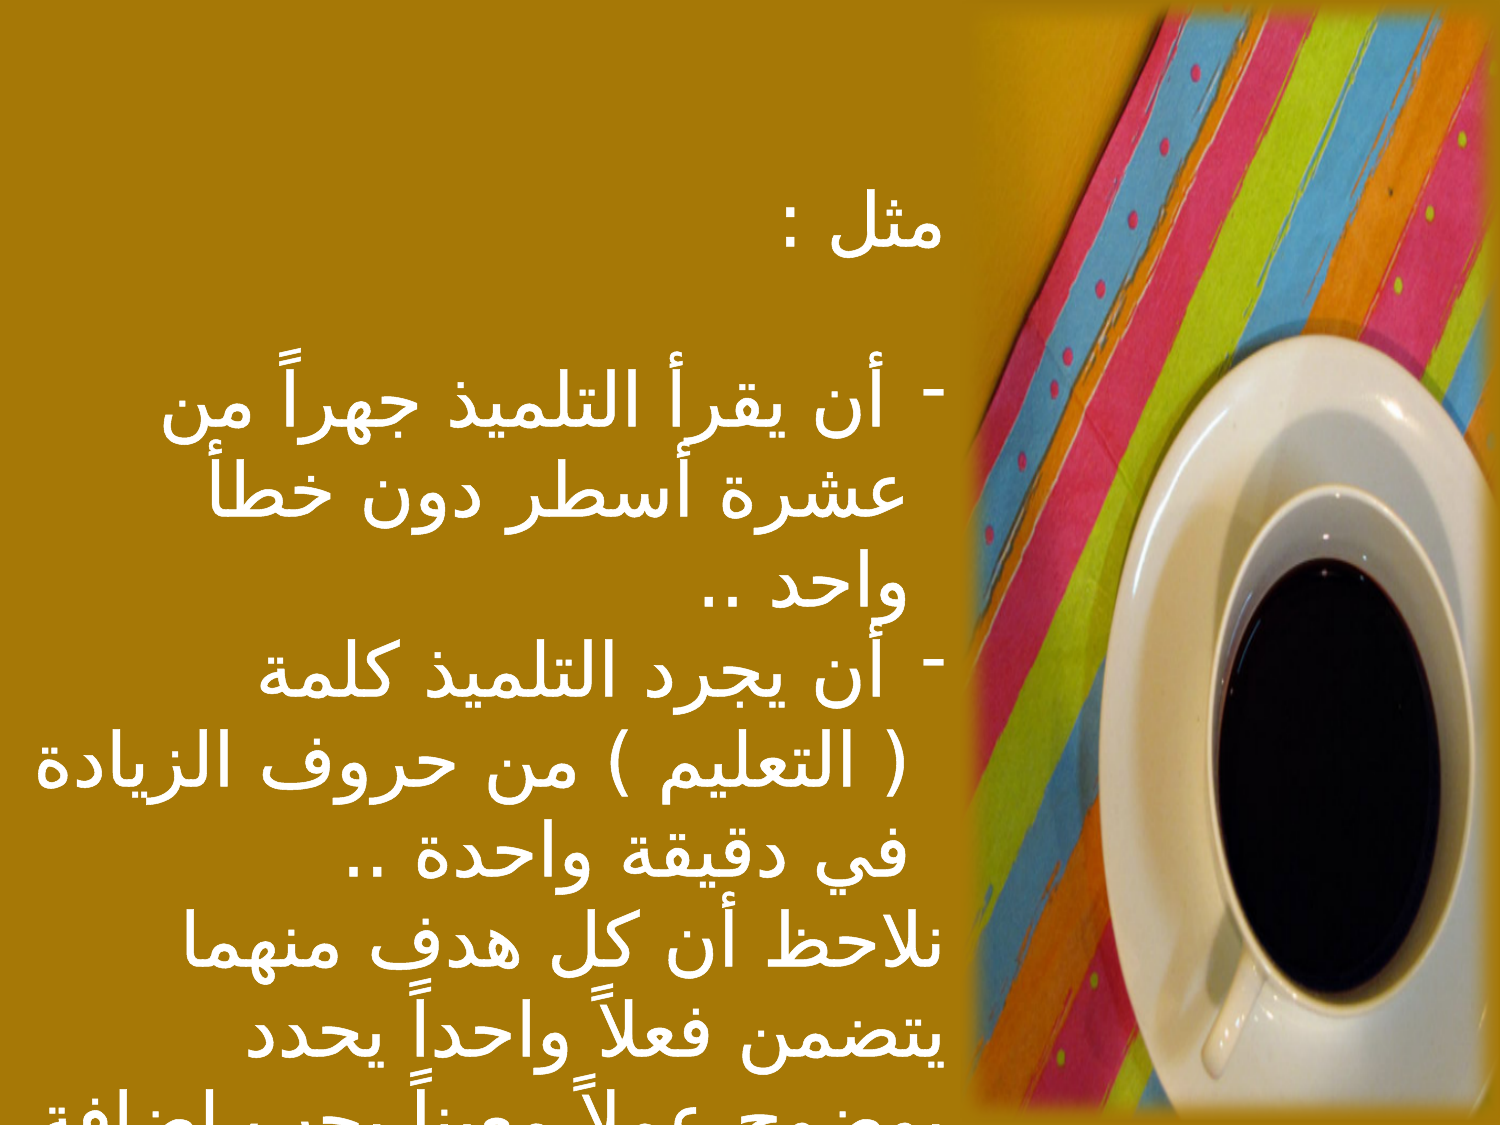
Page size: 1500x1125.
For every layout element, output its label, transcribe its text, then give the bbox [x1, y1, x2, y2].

text_box مثل : أن يقرأ التلميذ جهراً من عشرة أسطر دون خطأ واحد .. أن يجرد التلميذ كلمة ( التعليم ) من حروف الزيادة في دقيقة واحدة .. نلاحظ أن كل هدف منهما يتضمن فعلاً واحداً يحدد بوضوح عملاً معيناً يجب إضافة إلى أن ألفاظ الهدفين لا تحمل أكثر من معنى واحد بدليل أنه إذا لاحظ اثنان التلميذ وهو يقوم بالعمل الذي حدده الفعل فإنهما لن يختلفا في أحكامهما عليه .. [0, 163, 955, 1125]
picture [960, 0, 1500, 1125]
